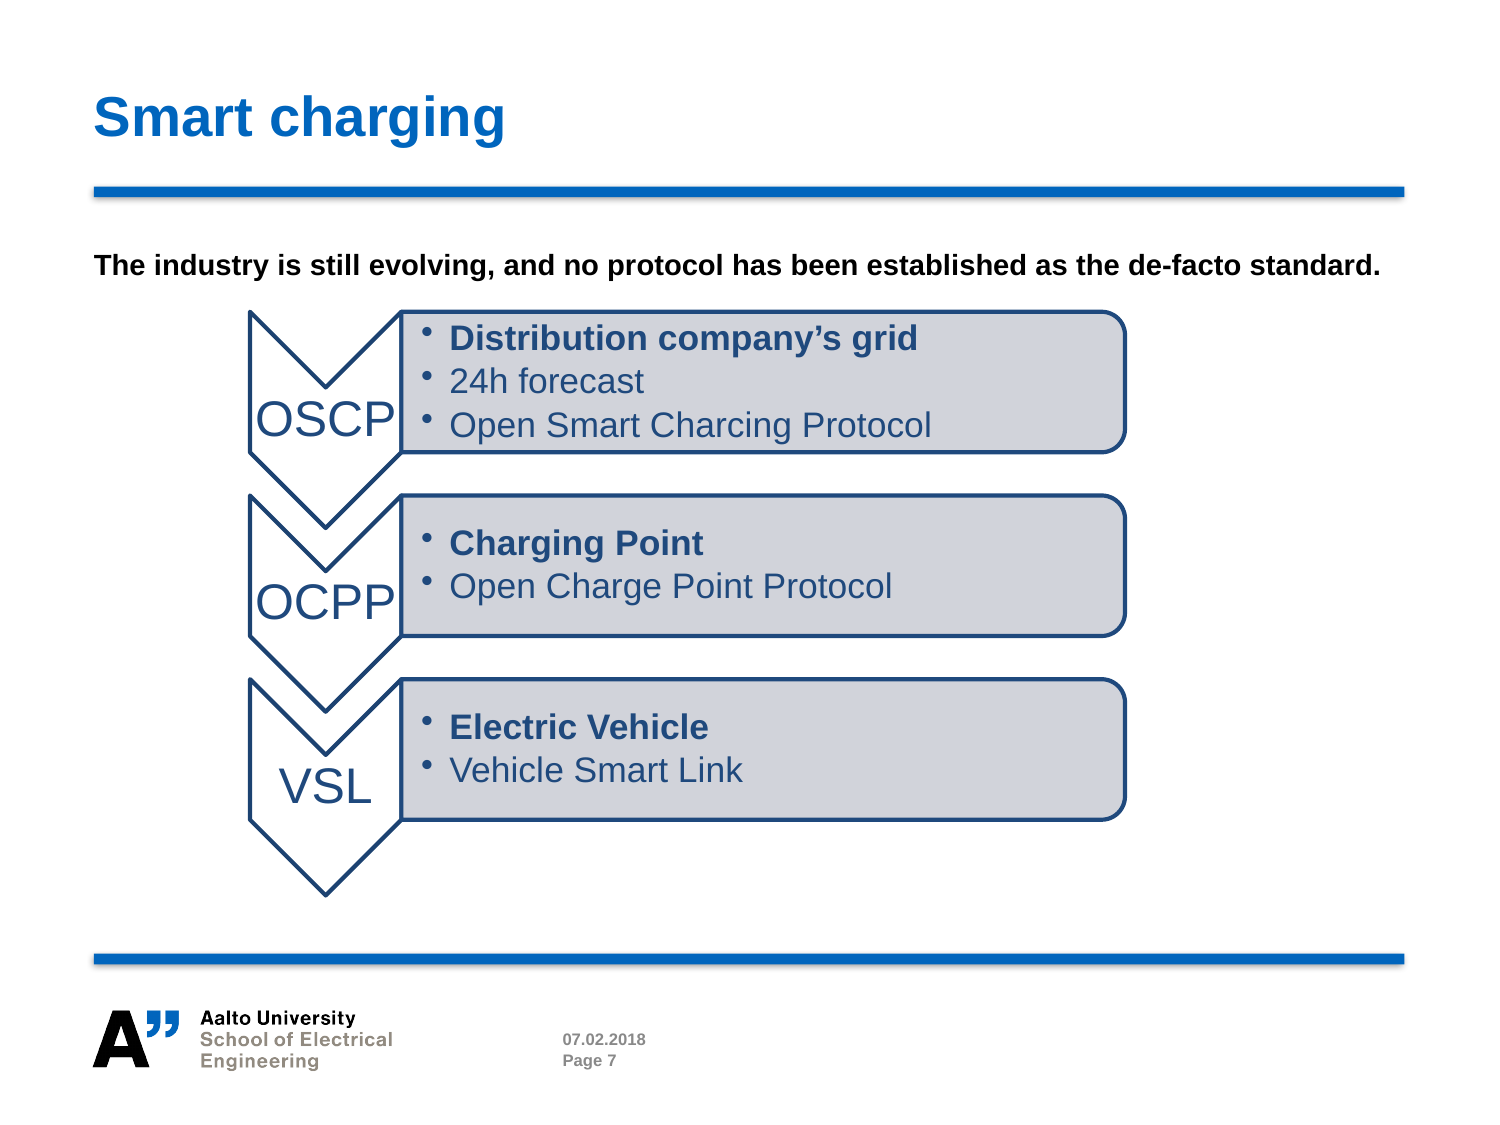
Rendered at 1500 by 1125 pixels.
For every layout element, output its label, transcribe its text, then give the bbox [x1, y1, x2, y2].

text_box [249, 311, 1126, 897]
picture [35, 953, 449, 1125]
list The industry is still evolving, and no protocol has been established as the de-facto standard. [93, 245, 1388, 925]
title Smart charging [93, 80, 1369, 228]
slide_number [562, 1029, 816, 1050]
slide_number Page 7 [562, 1050, 816, 1071]
